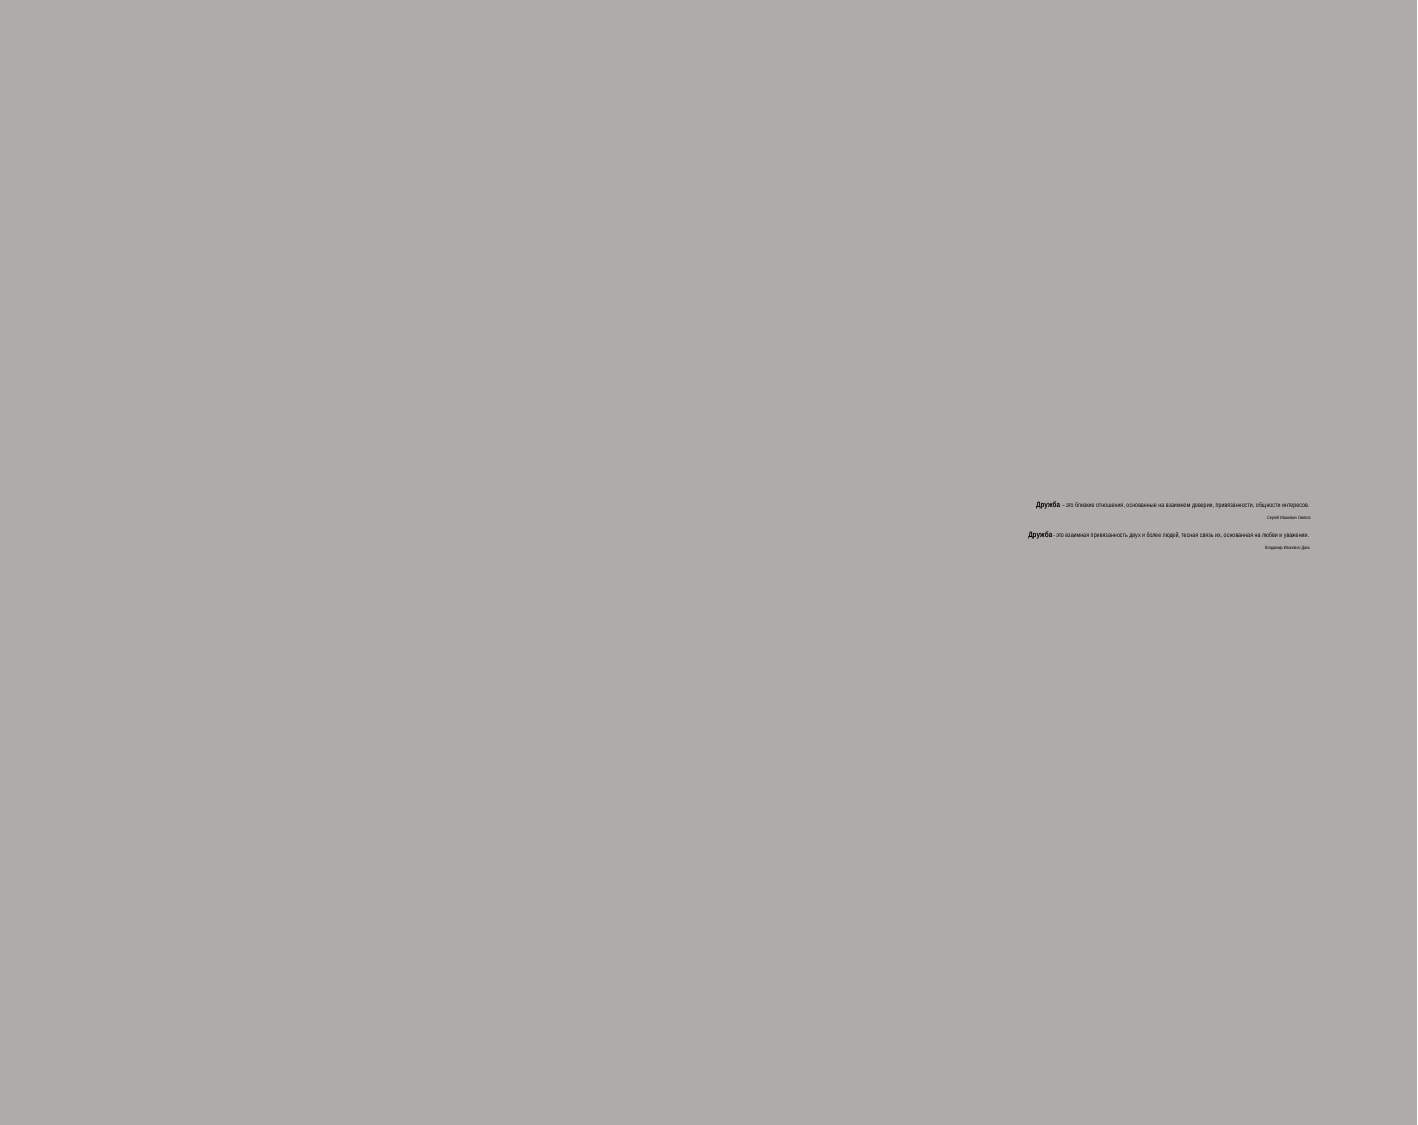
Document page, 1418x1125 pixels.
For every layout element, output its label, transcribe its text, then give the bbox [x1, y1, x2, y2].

title Дружба – это близкие отношения, основанные на взаимном доверии, привязанности, общности интересов. Сергей Иванович Ожегов Дружба – это взаимная привязанность двух и более людей, тесная связь их, основанная на любви и уважении. Владимир Иванович Даль [0, 481, 1326, 562]
